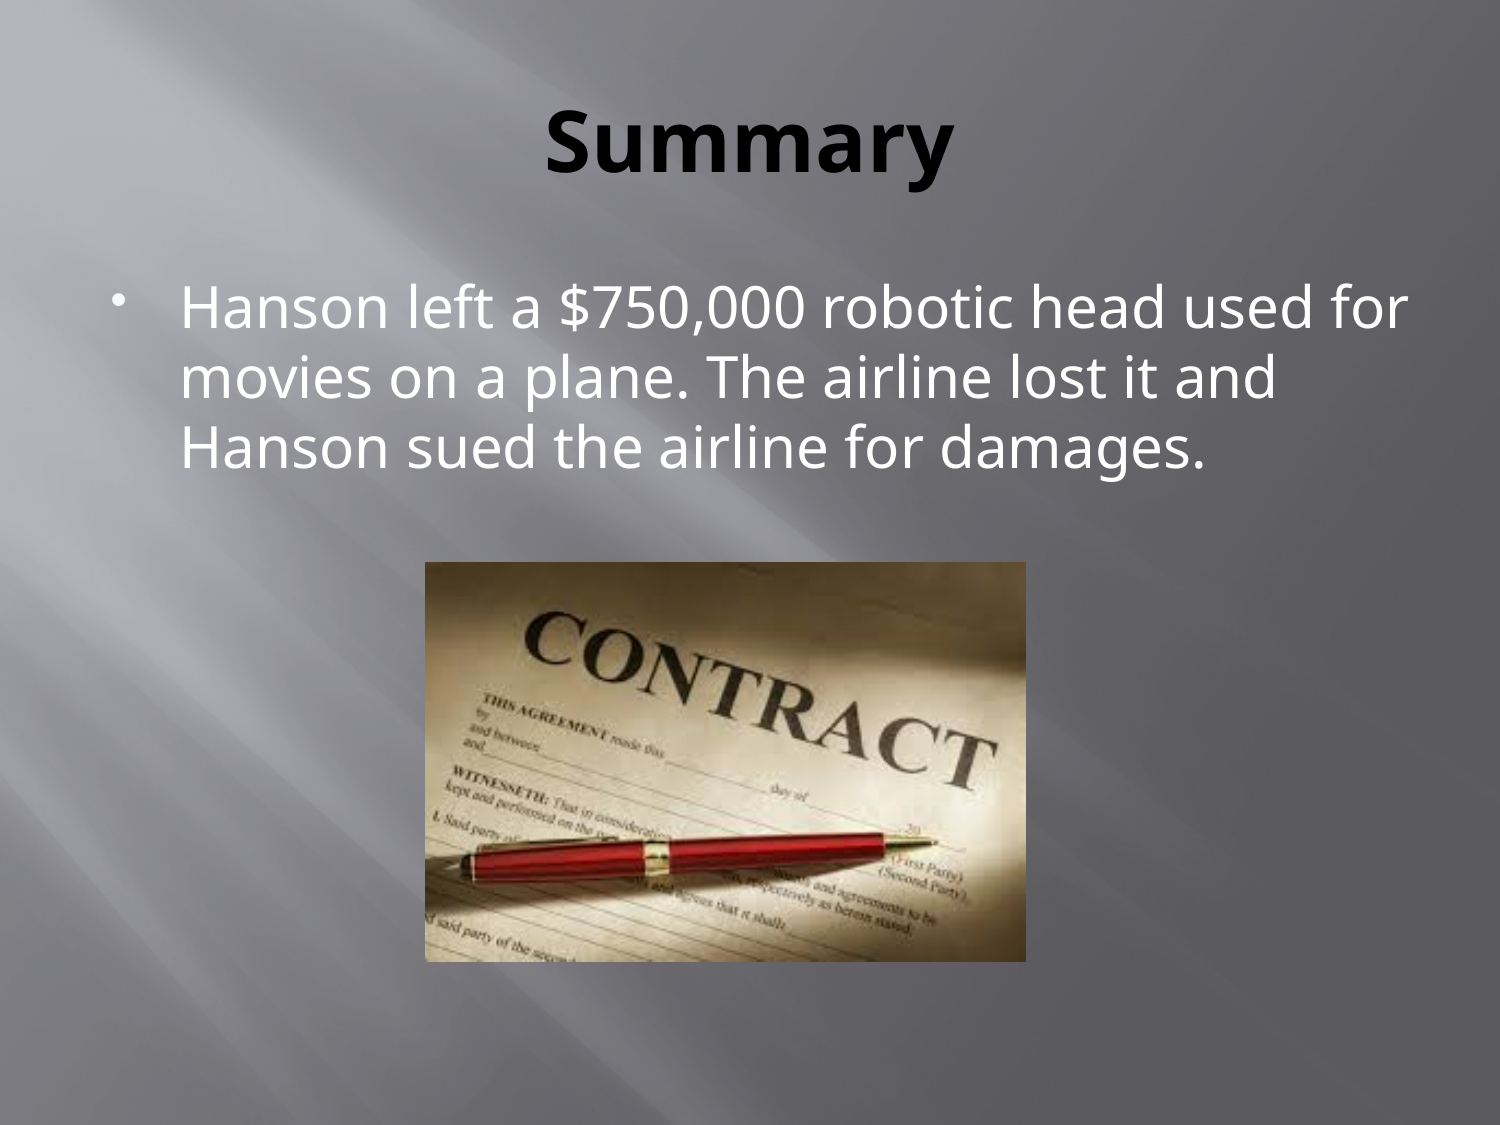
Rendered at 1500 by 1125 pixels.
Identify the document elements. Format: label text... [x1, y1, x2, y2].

picture [424, 562, 1026, 963]
title Summary [75, 45, 1425, 233]
list Hanson left a $750,000 robotic head used for movies on a plane. The airline lost it and Hanson sued the airline for damages. [75, 262, 1425, 1035]
